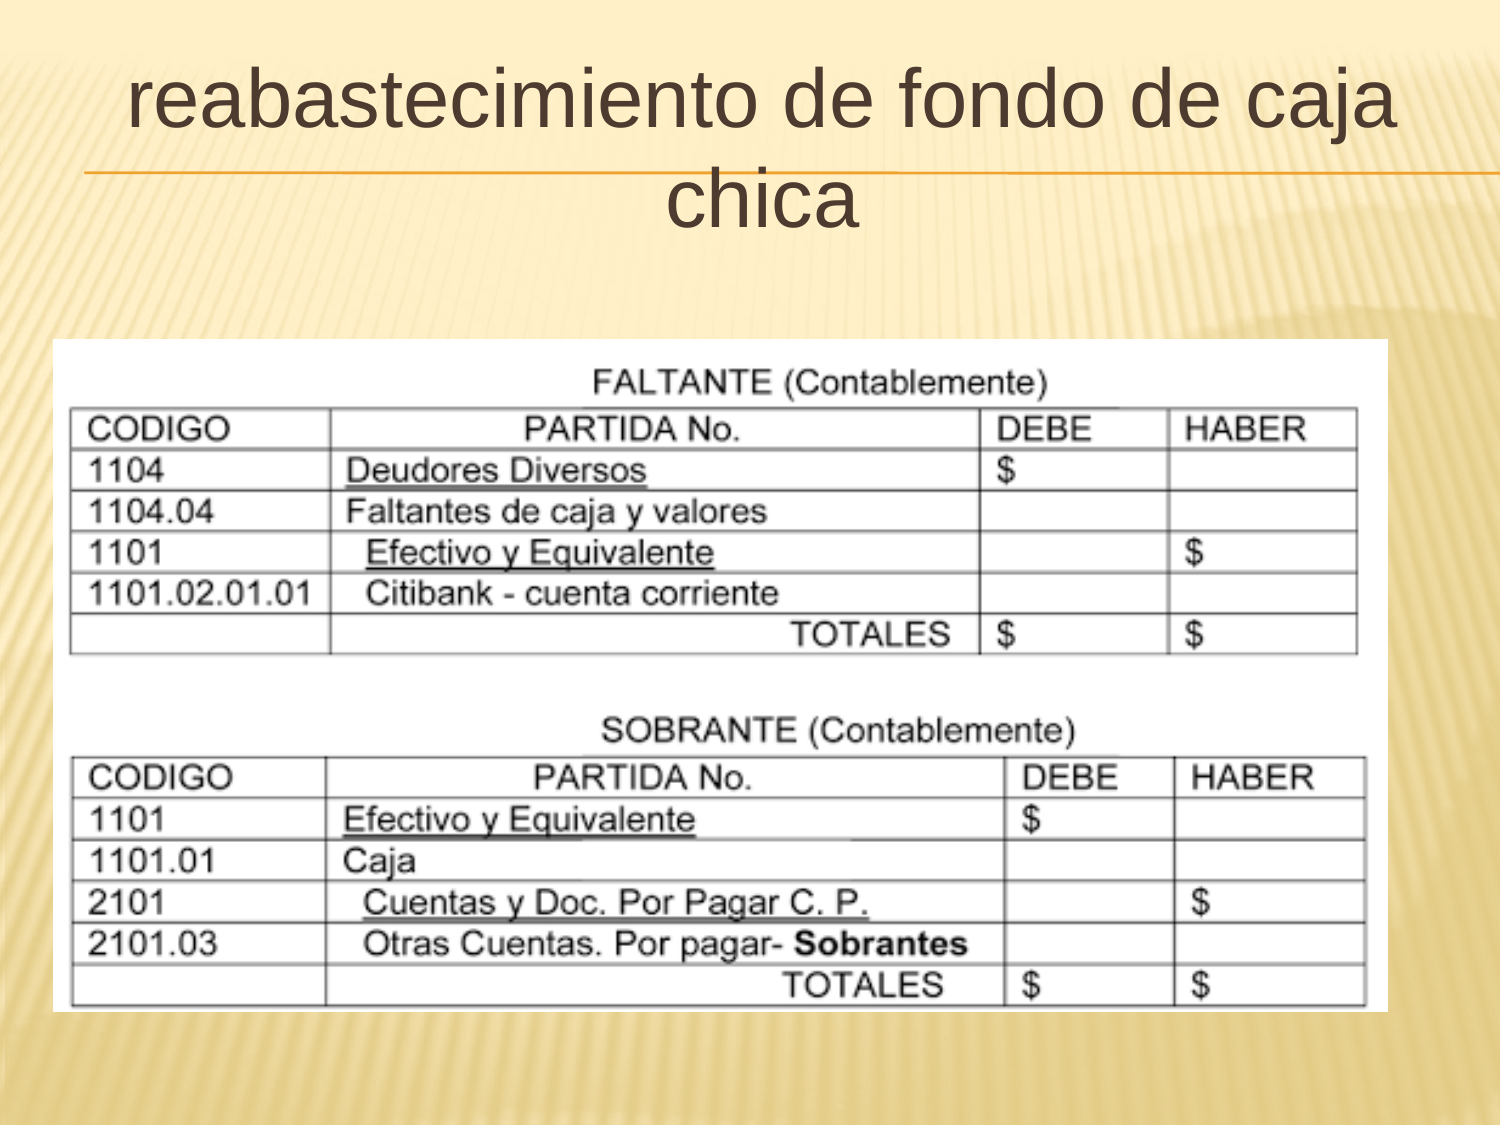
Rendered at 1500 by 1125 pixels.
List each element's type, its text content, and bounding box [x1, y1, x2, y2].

title reabastecimiento de fondo de caja chica [49, 74, 1476, 213]
picture [0, 0, 1500, 1125]
